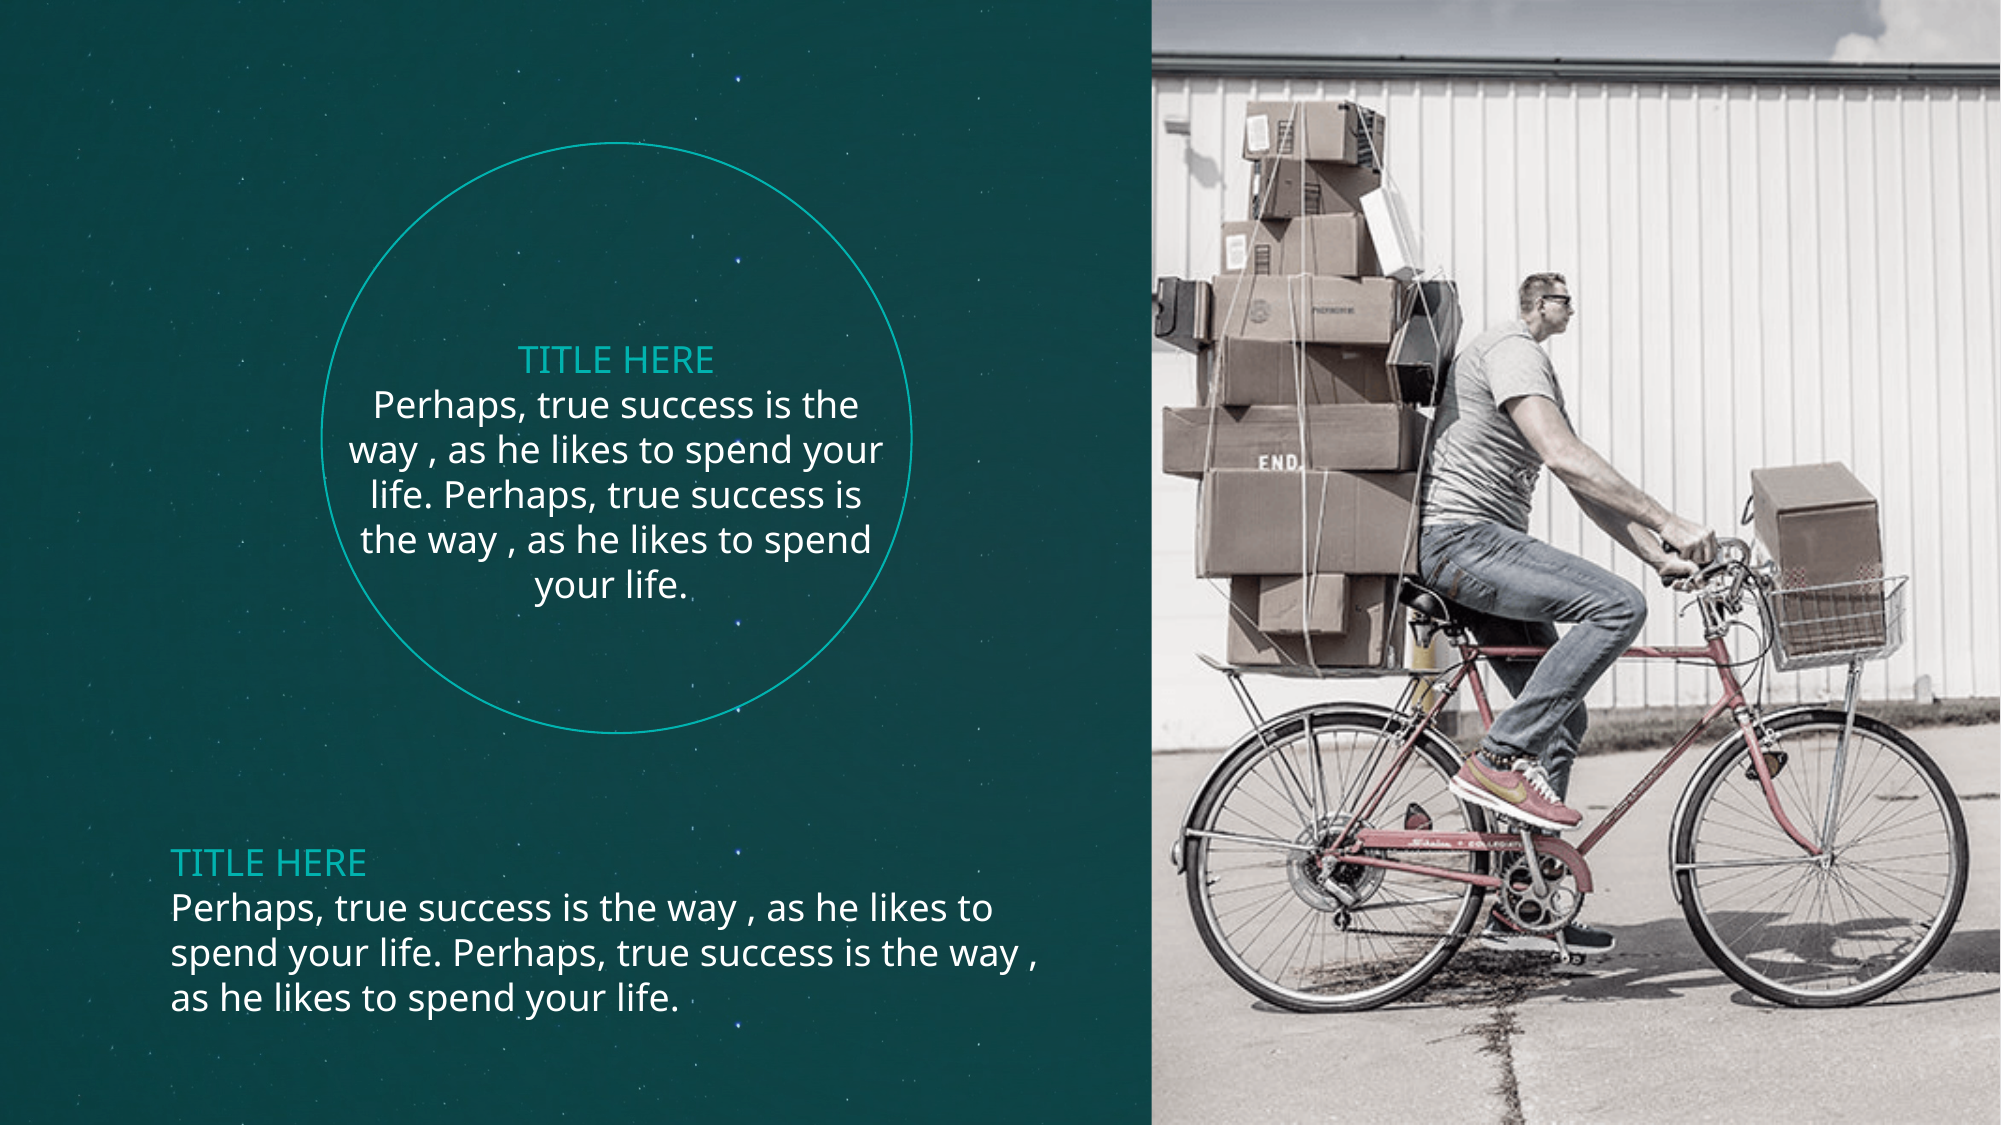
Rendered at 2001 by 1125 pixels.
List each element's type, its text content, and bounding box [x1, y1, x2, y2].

text_box [341, 141, 892, 328]
text_box [320, 381, 326, 495]
text_box [378, 614, 855, 735]
picture [1151, 0, 2001, 1125]
text_box TITLE HERE Perhaps, true success is the way , as he likes to spend your life. Perhaps, true success is the way , as he likes to spend your life. [155, 832, 1074, 1027]
text_box TITLE HERE Perhaps, true success is the way , as he likes to spend your life. Perhaps, true success is the way , as he likes to spend your life. [326, 328, 907, 614]
text_box [907, 380, 913, 496]
text_box [0, 0, 1151, 1125]
